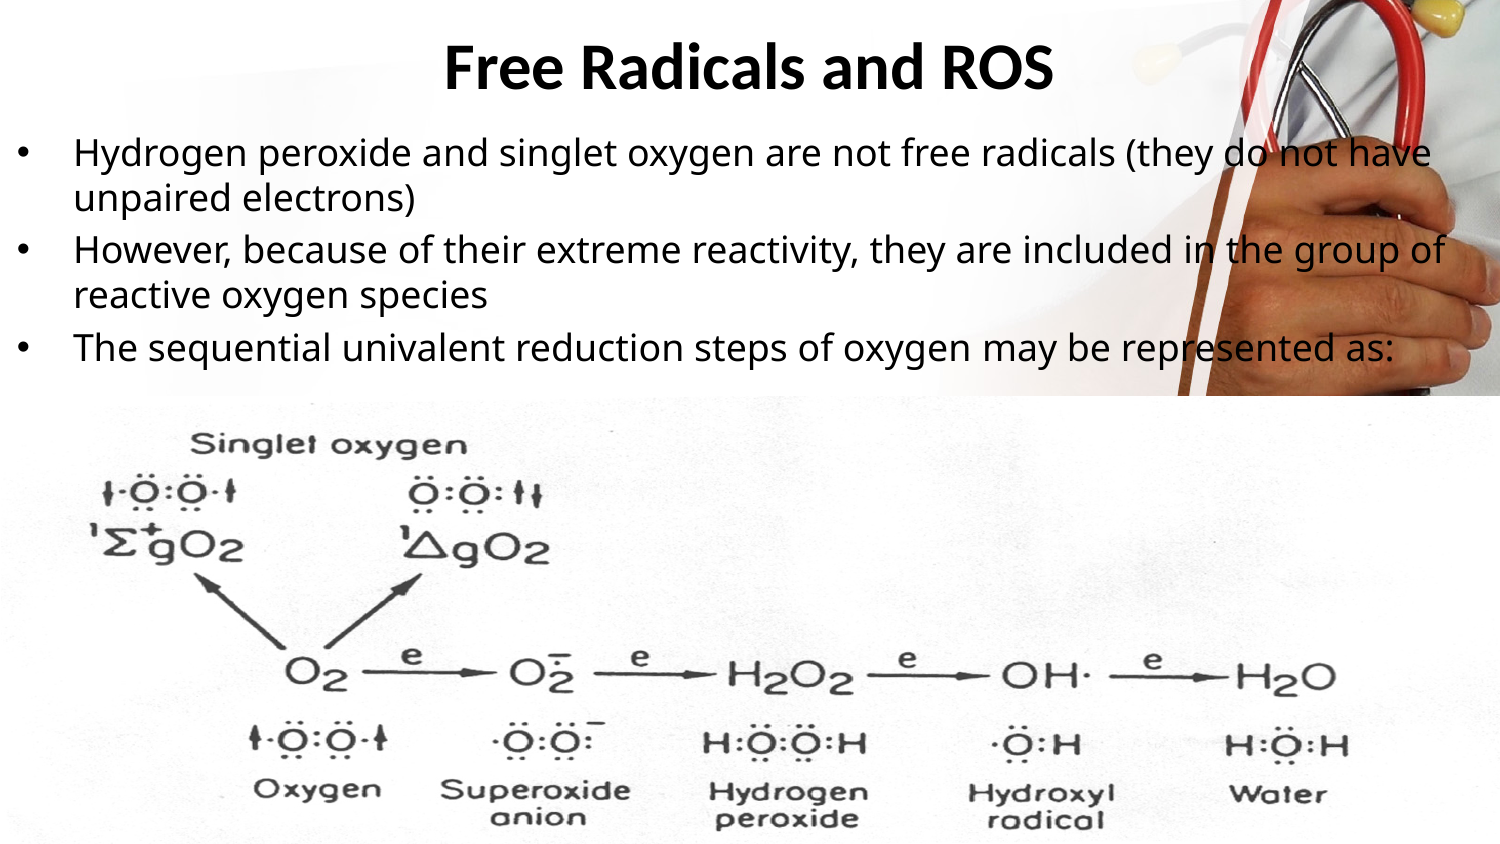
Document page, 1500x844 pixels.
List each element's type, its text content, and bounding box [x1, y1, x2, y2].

title Free Radicals and ROS [0, 0, 1500, 126]
picture [0, 126, 1500, 844]
list Hydrogen peroxide and singlet oxygen are not free radicals (they do not have unpaired electrons) However, because of their extreme reactivity, they are included in the group of reactive oxygen species The sequential univalent reduction steps of oxygen may be represented as: [1, 121, 1500, 396]
